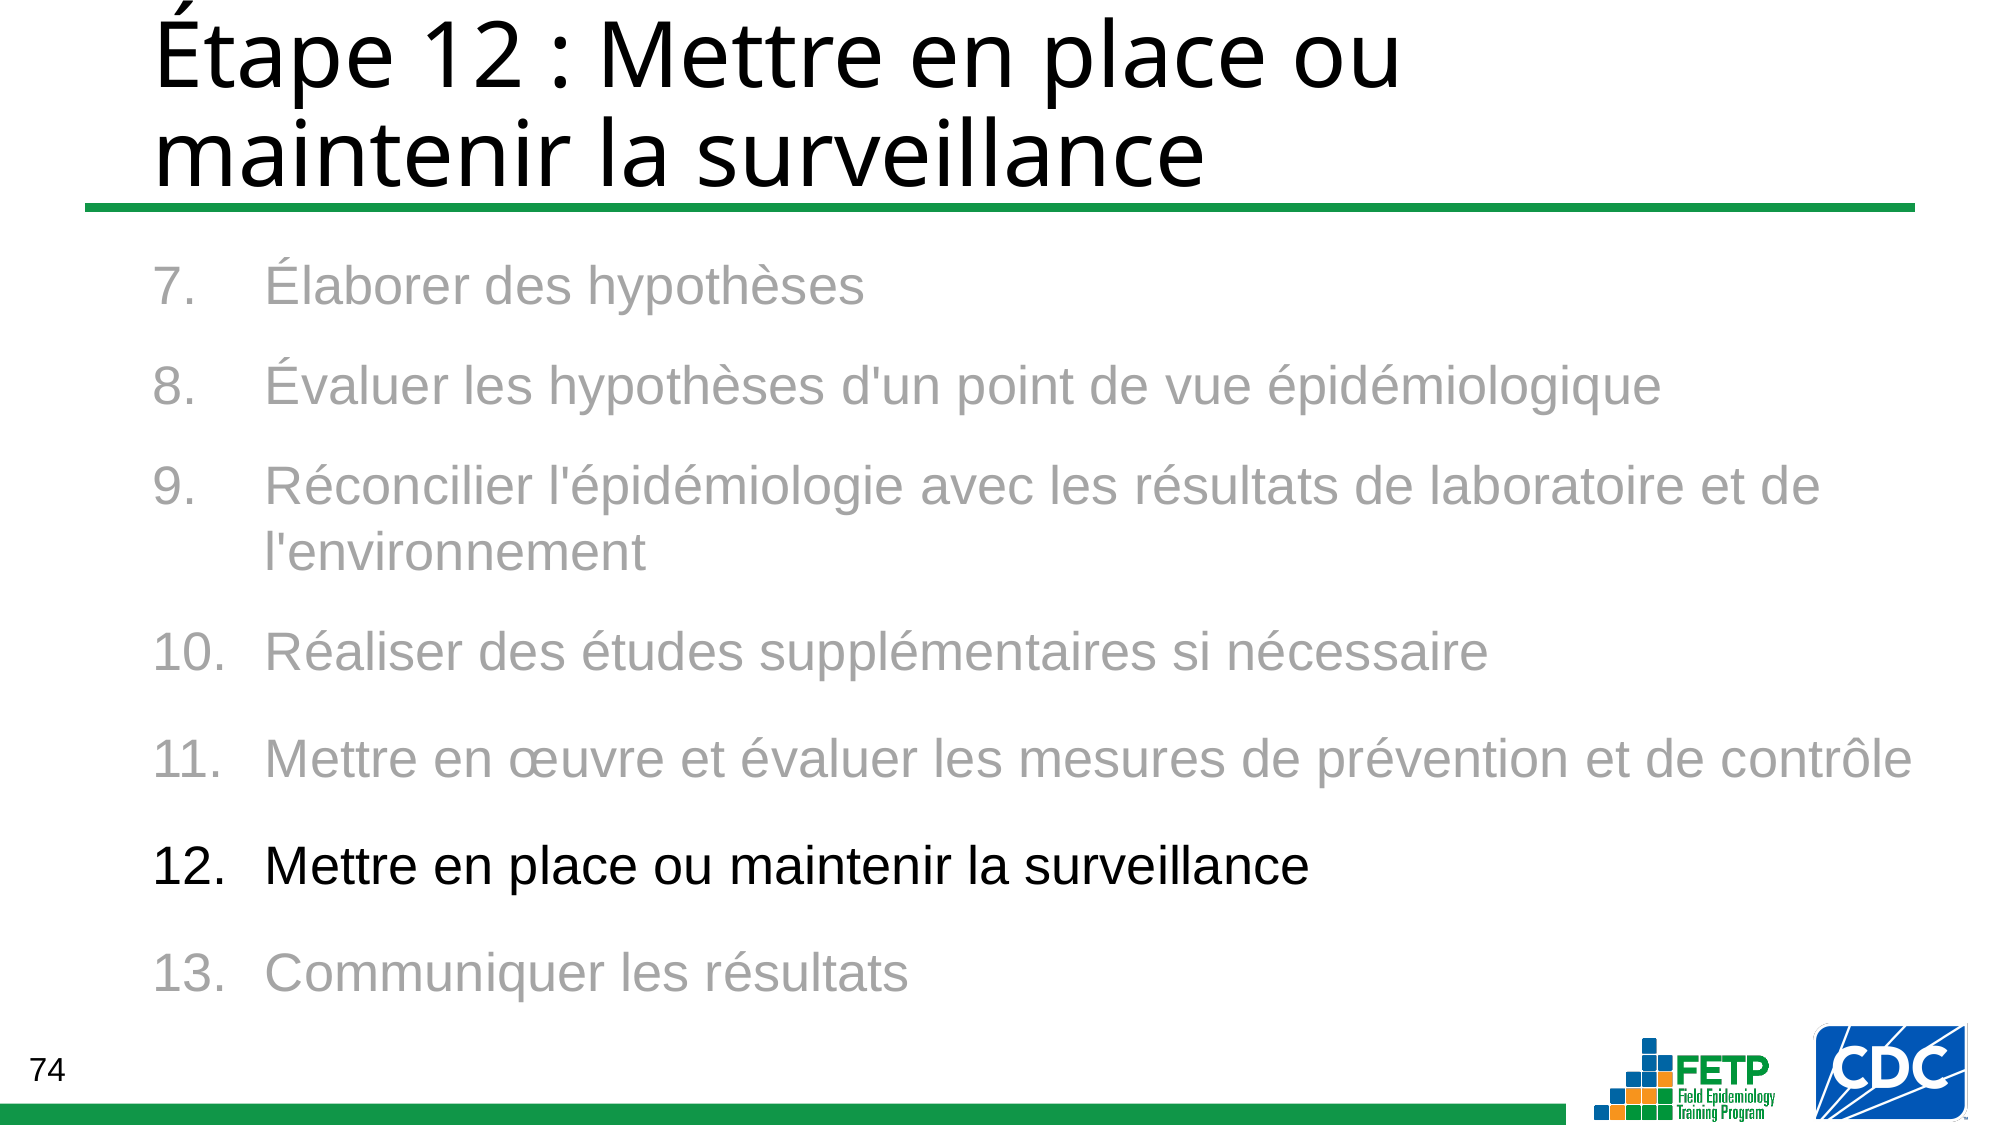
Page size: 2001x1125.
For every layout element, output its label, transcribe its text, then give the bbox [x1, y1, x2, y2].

picture [1594, 1038, 1775, 1122]
picture [1813, 1023, 1968, 1122]
list Élaborer des hypothèses Évaluer les hypothèses d'un point de vue épidémiologique Réconcilier l'épidémiologie avec les résultats de laboratoire et de l'environnement Réaliser des études supplémentaires si nécessaire Mettre en œuvre et évaluer les mesures de prévention et de contrôle Mettre en place ou maintenir la surveillance Communiquer les résultats [137, 242, 1937, 1004]
text_box Étape 12 : Mettre en place ou maintenir la surveillance [137, 72, 1784, 215]
